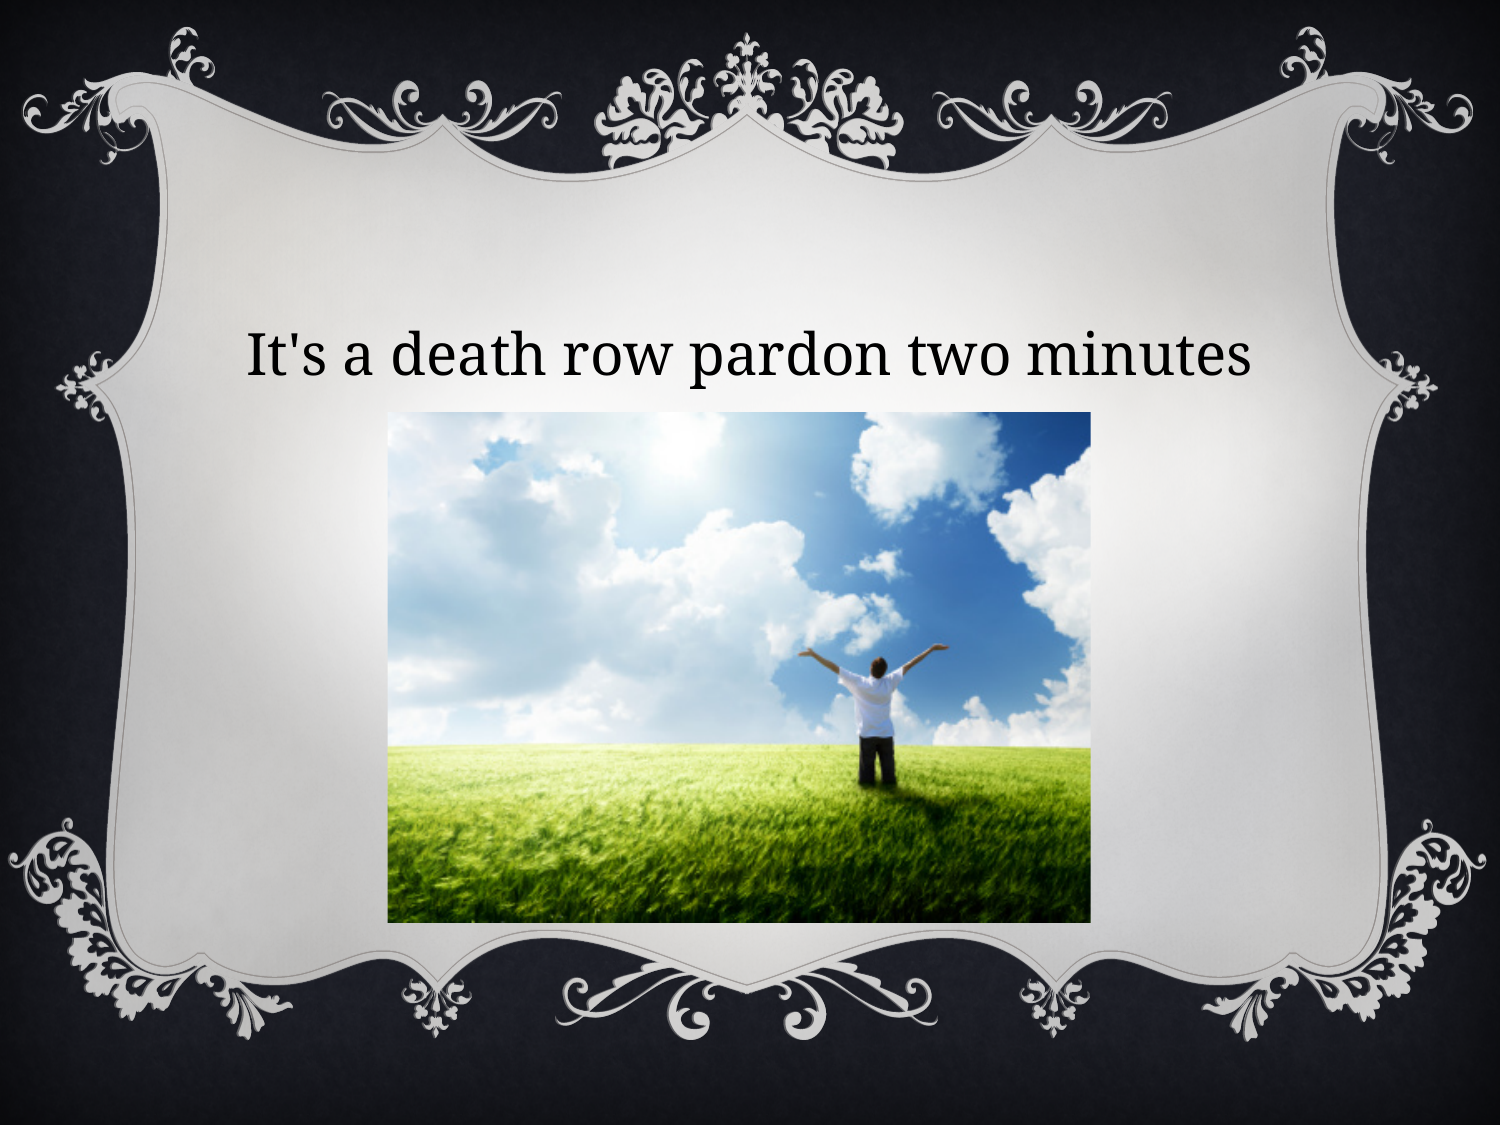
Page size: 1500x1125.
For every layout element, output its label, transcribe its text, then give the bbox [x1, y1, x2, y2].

list It's a death row pardon two minutes too late. [225, 275, 1275, 775]
picture [0, 0, 1500, 1125]
